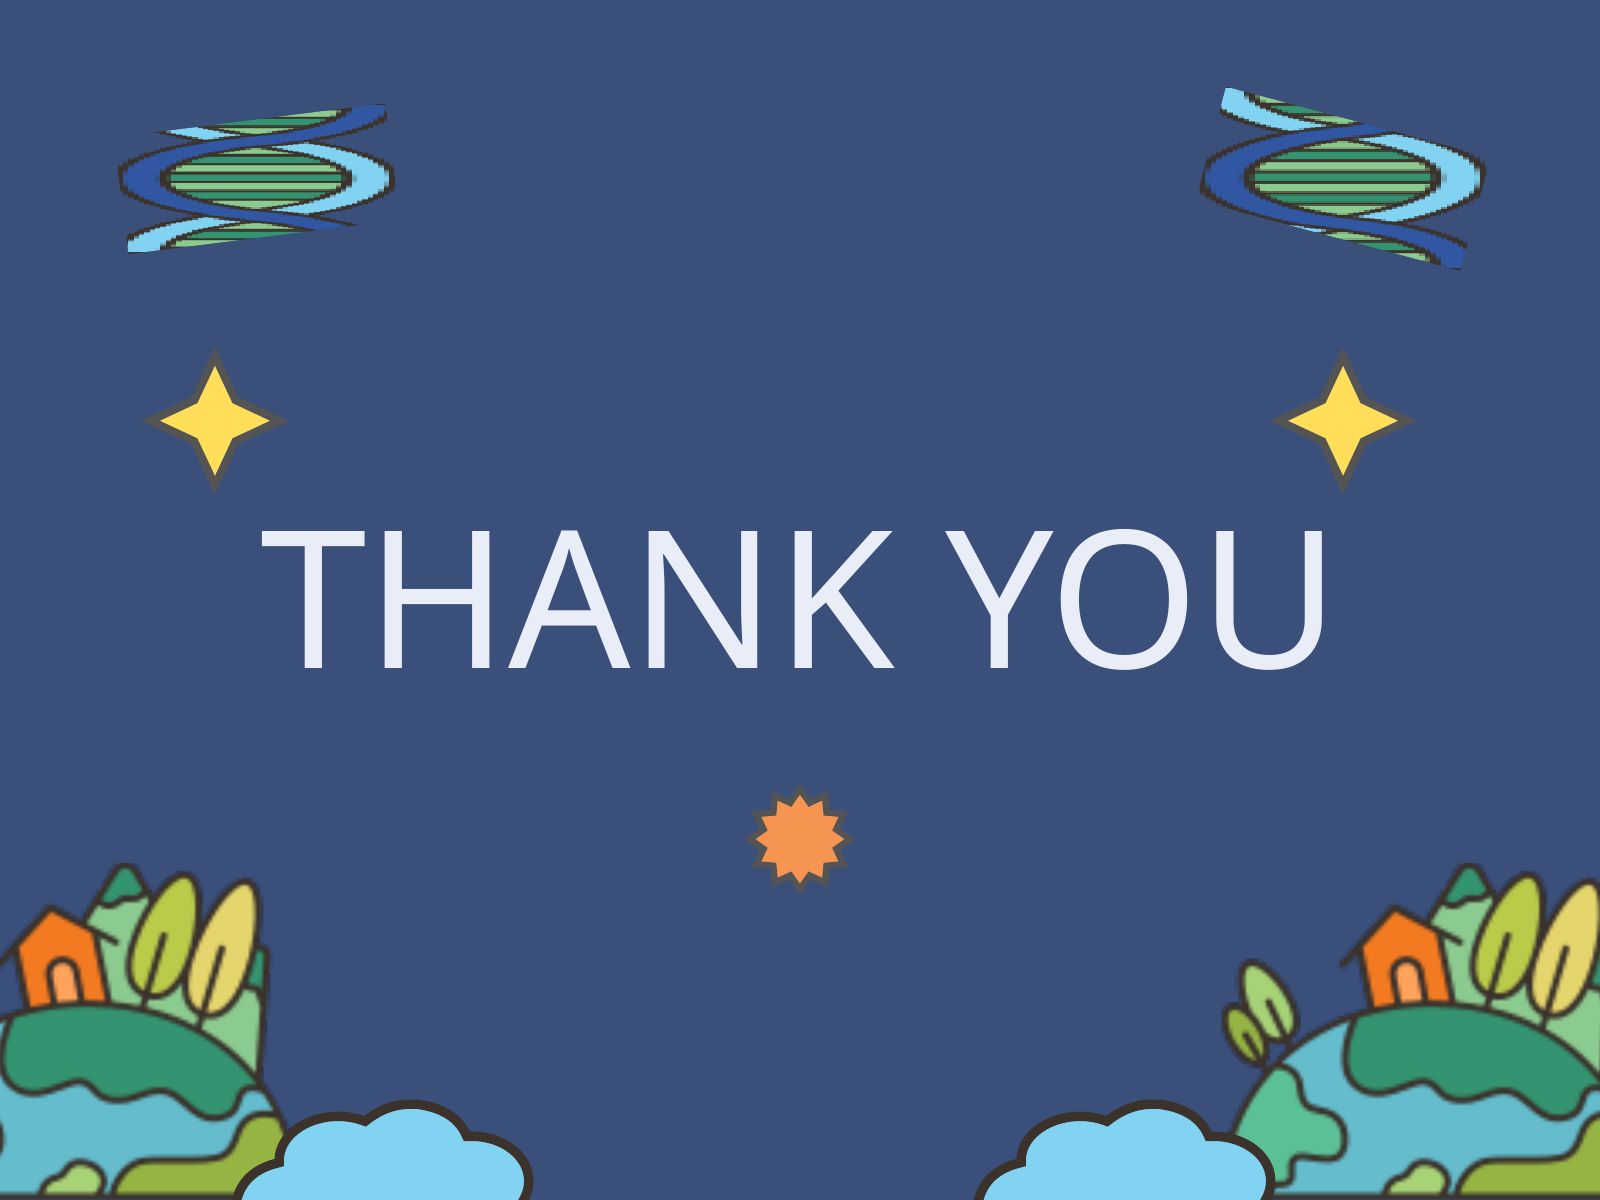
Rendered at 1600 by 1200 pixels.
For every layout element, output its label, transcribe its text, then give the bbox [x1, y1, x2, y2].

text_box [749, 788, 851, 890]
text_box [977, 1104, 1279, 1200]
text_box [235, 1104, 537, 1200]
text_box [0, 863, 301, 1200]
text_box [113, 103, 400, 255]
text_box THANK YOU [95, 515, 1505, 708]
text_box [1195, 86, 1491, 271]
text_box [1278, 356, 1408, 486]
text_box [1220, 863, 1600, 1200]
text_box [150, 356, 280, 486]
